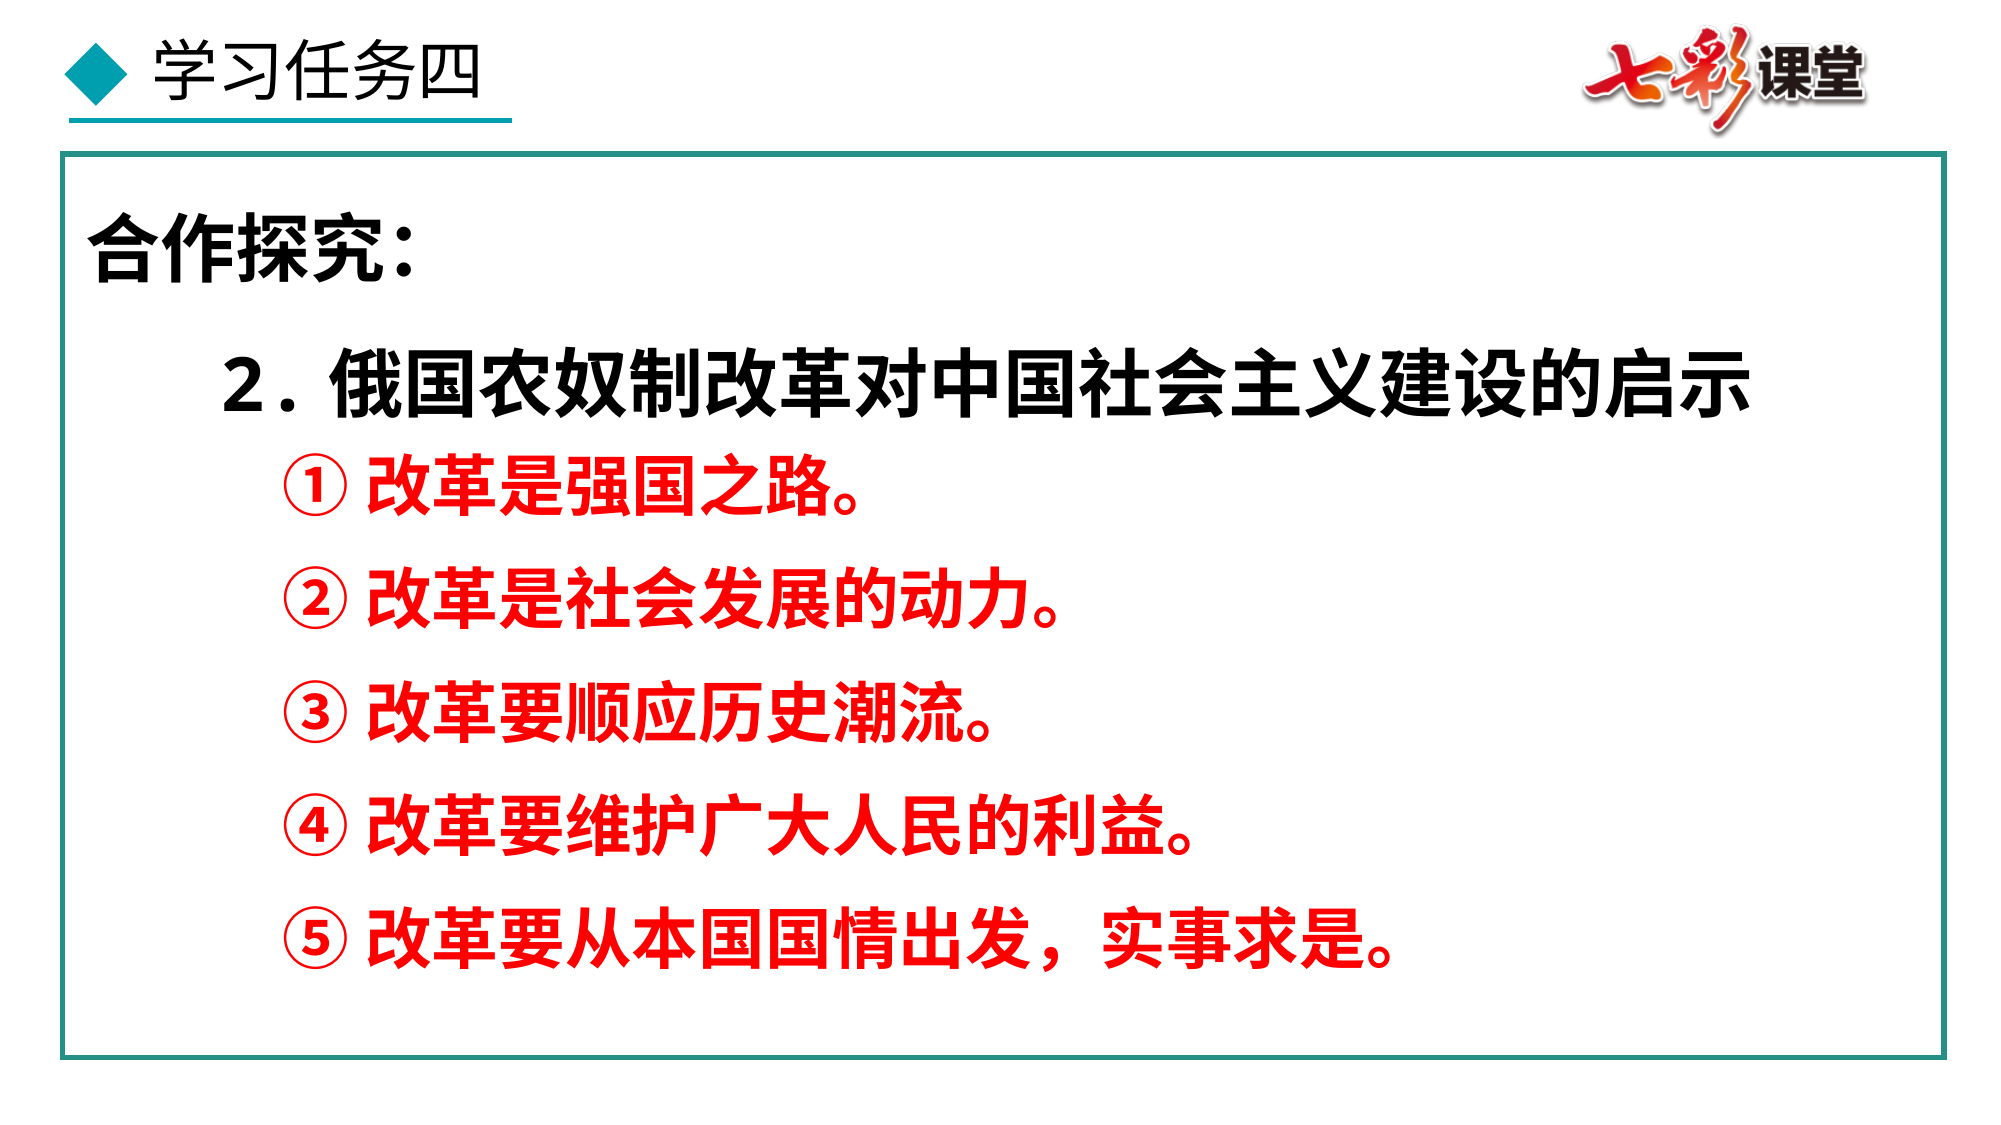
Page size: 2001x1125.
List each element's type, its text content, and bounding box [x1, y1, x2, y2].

text_box ①改革是强国之路。 ②改革是社会发展的动力。 ③改革要顺应历史潮流。 ④改革要维护广大人民的利益。 ⑤改革要从本国国情出发，实事求是。 [267, 436, 1555, 985]
text_box 合作探究： 2.俄国农奴制改革对中国社会主义建设的启示 [70, 148, 1948, 434]
picture [1578, 19, 1874, 139]
